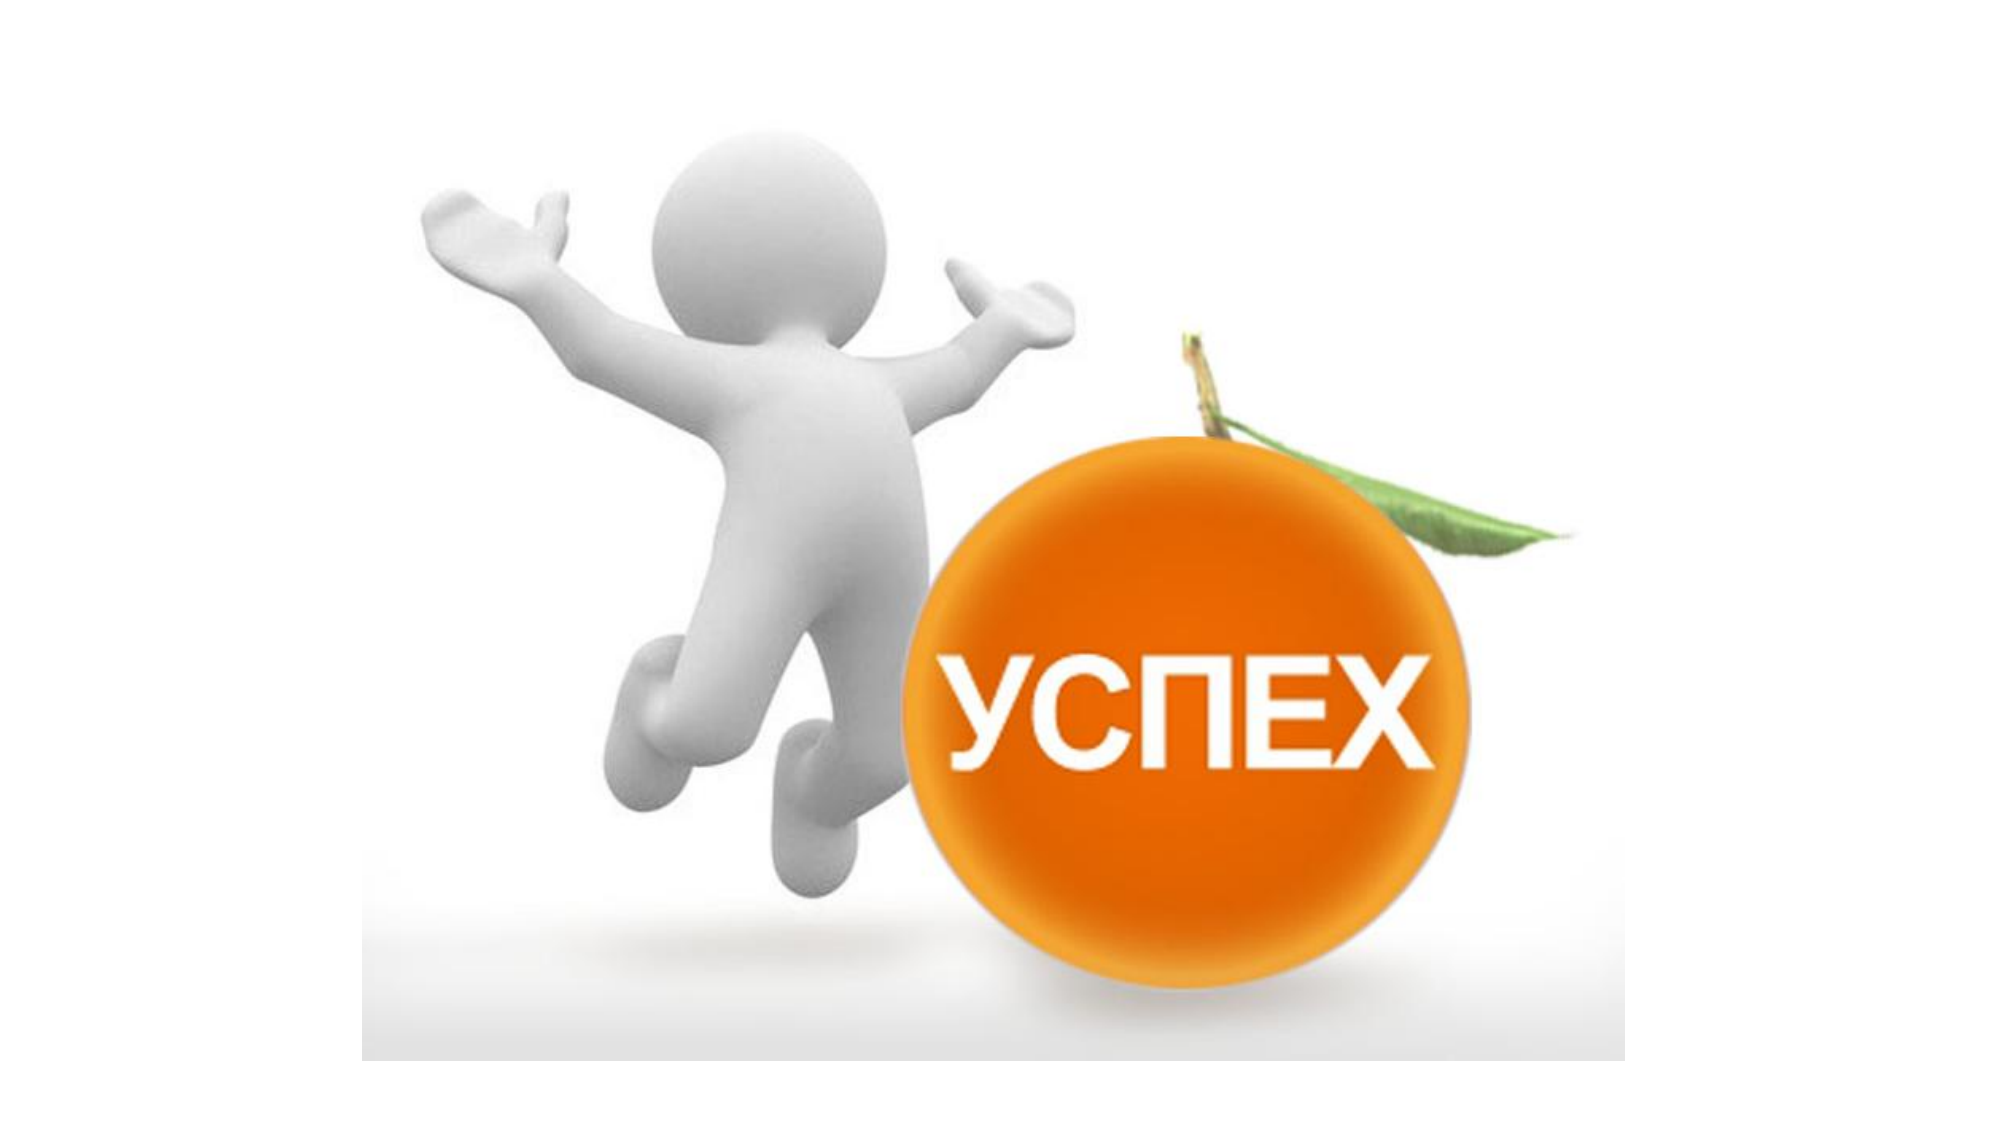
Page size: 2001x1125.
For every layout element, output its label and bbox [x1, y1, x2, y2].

list [362, 112, 1625, 1061]
